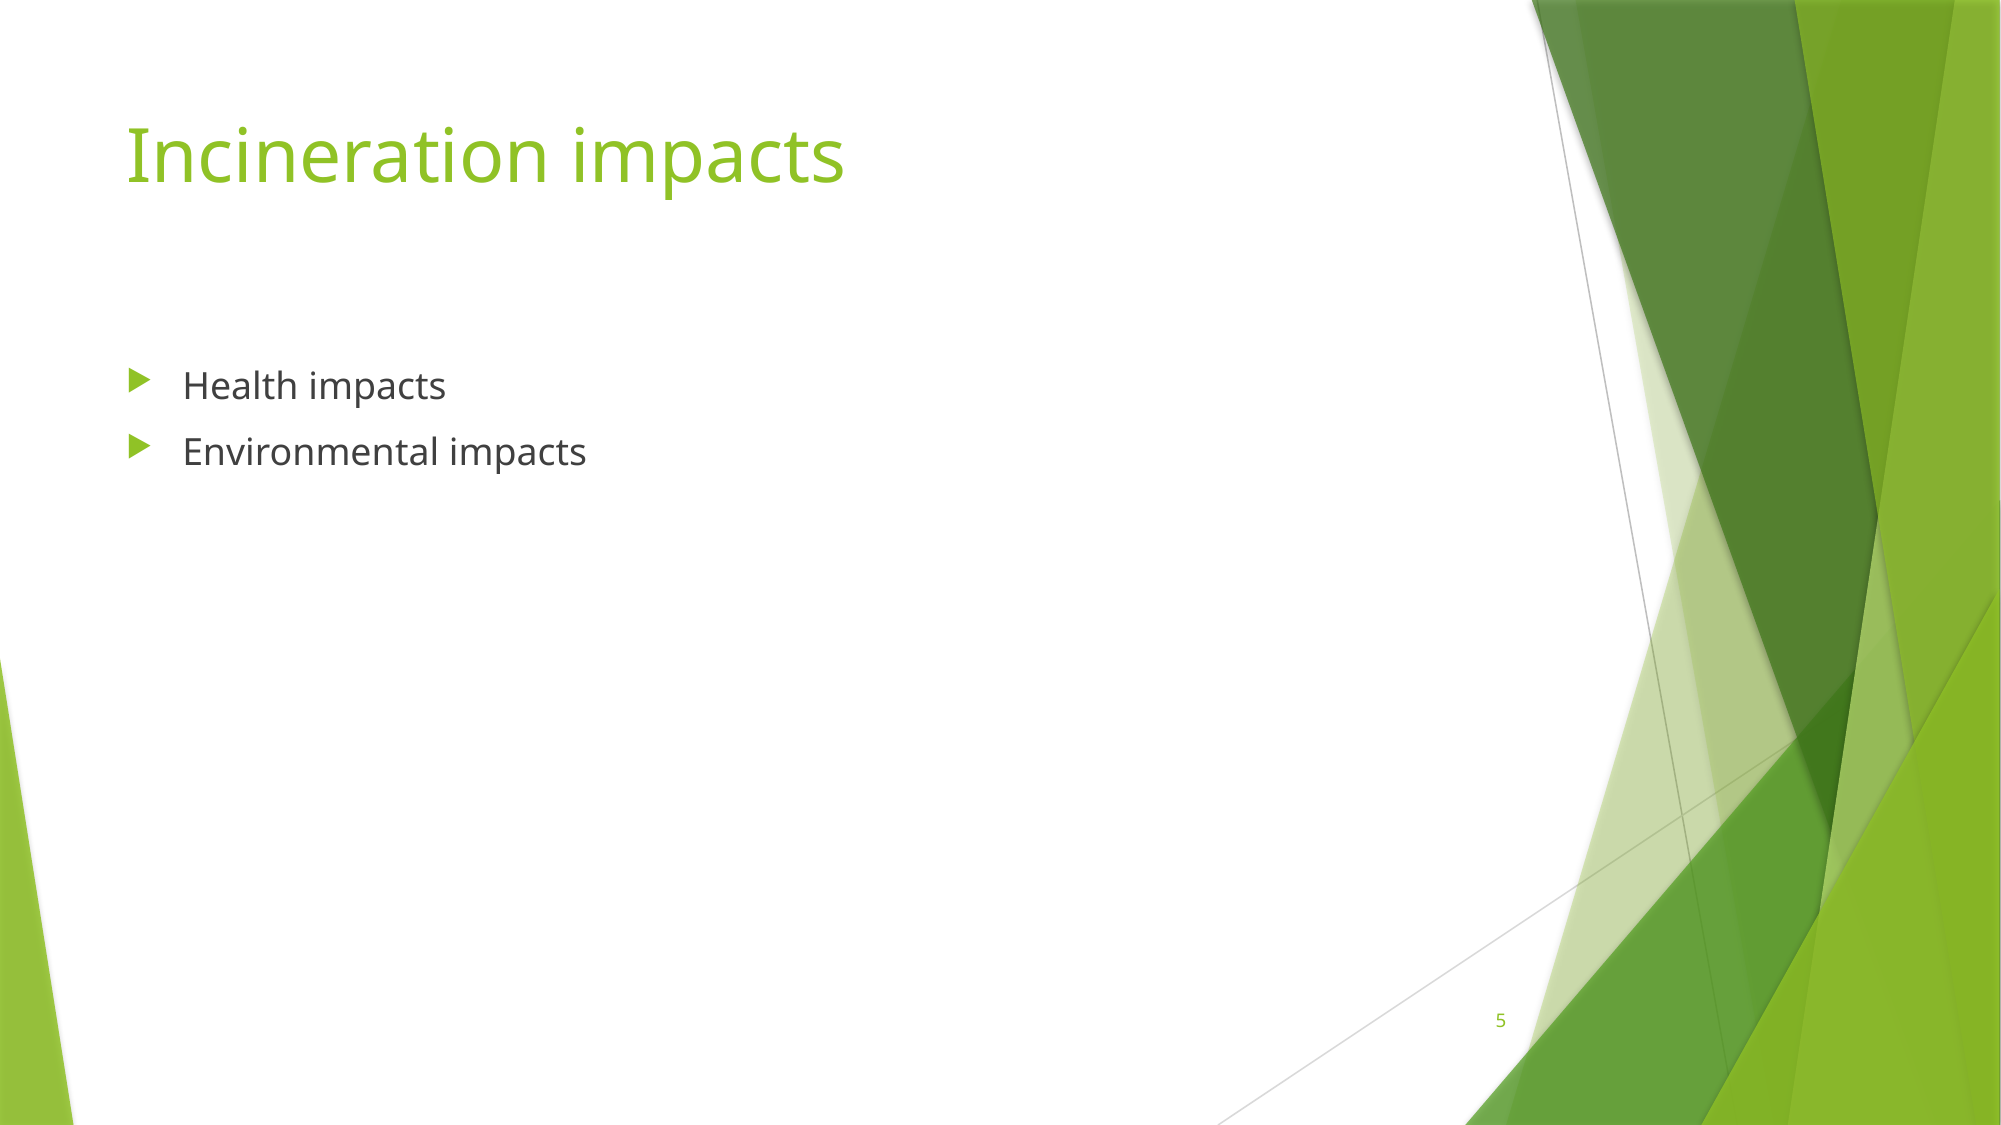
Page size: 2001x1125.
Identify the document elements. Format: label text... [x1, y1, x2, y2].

title Incineration impacts [111, 99, 1522, 317]
list Health impacts Environmental impacts [111, 354, 1522, 992]
slide_number 5 [1409, 991, 1522, 1051]
